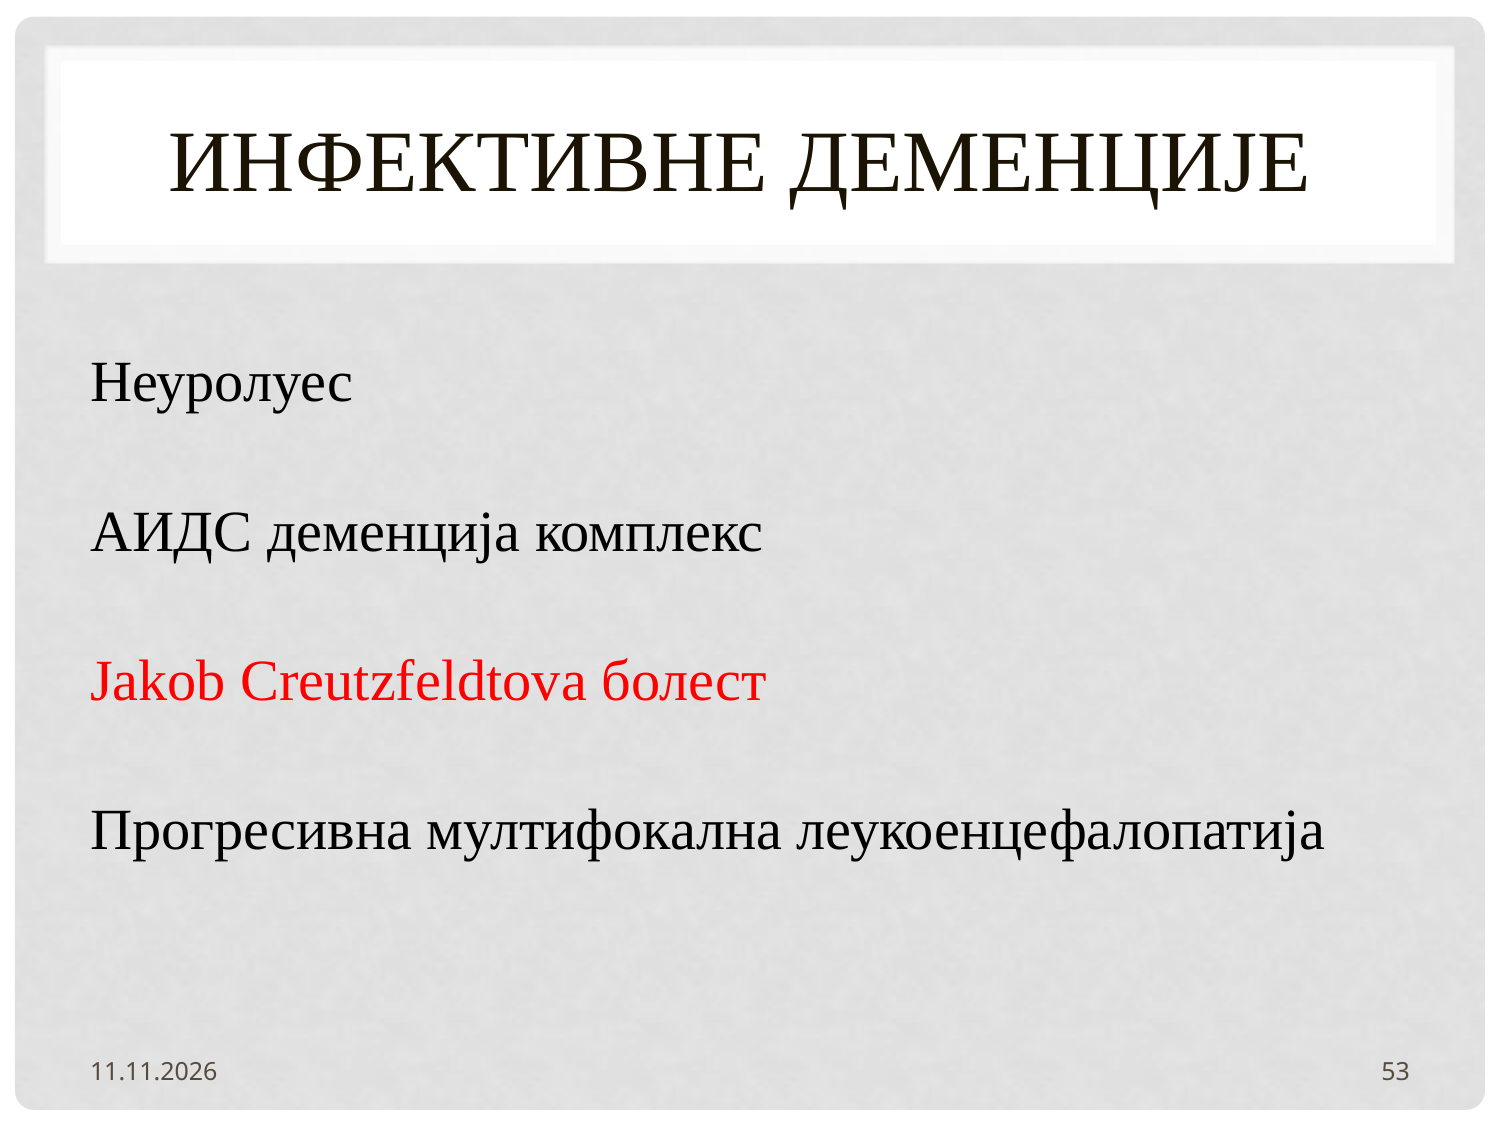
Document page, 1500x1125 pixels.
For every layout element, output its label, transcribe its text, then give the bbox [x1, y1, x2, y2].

title ИНФЕКТИВНЕ ДЕМЕНЦИЈЕ [24, 62, 1456, 250]
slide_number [75, 1042, 425, 1103]
slide_number 53 [1074, 1042, 1425, 1103]
text_box Неуролуес АИДС деменција комплекс Јakob Creutzfeldtova болест Прогресивна мултифокална леукоенцефалопатија [74, 262, 1414, 1075]
